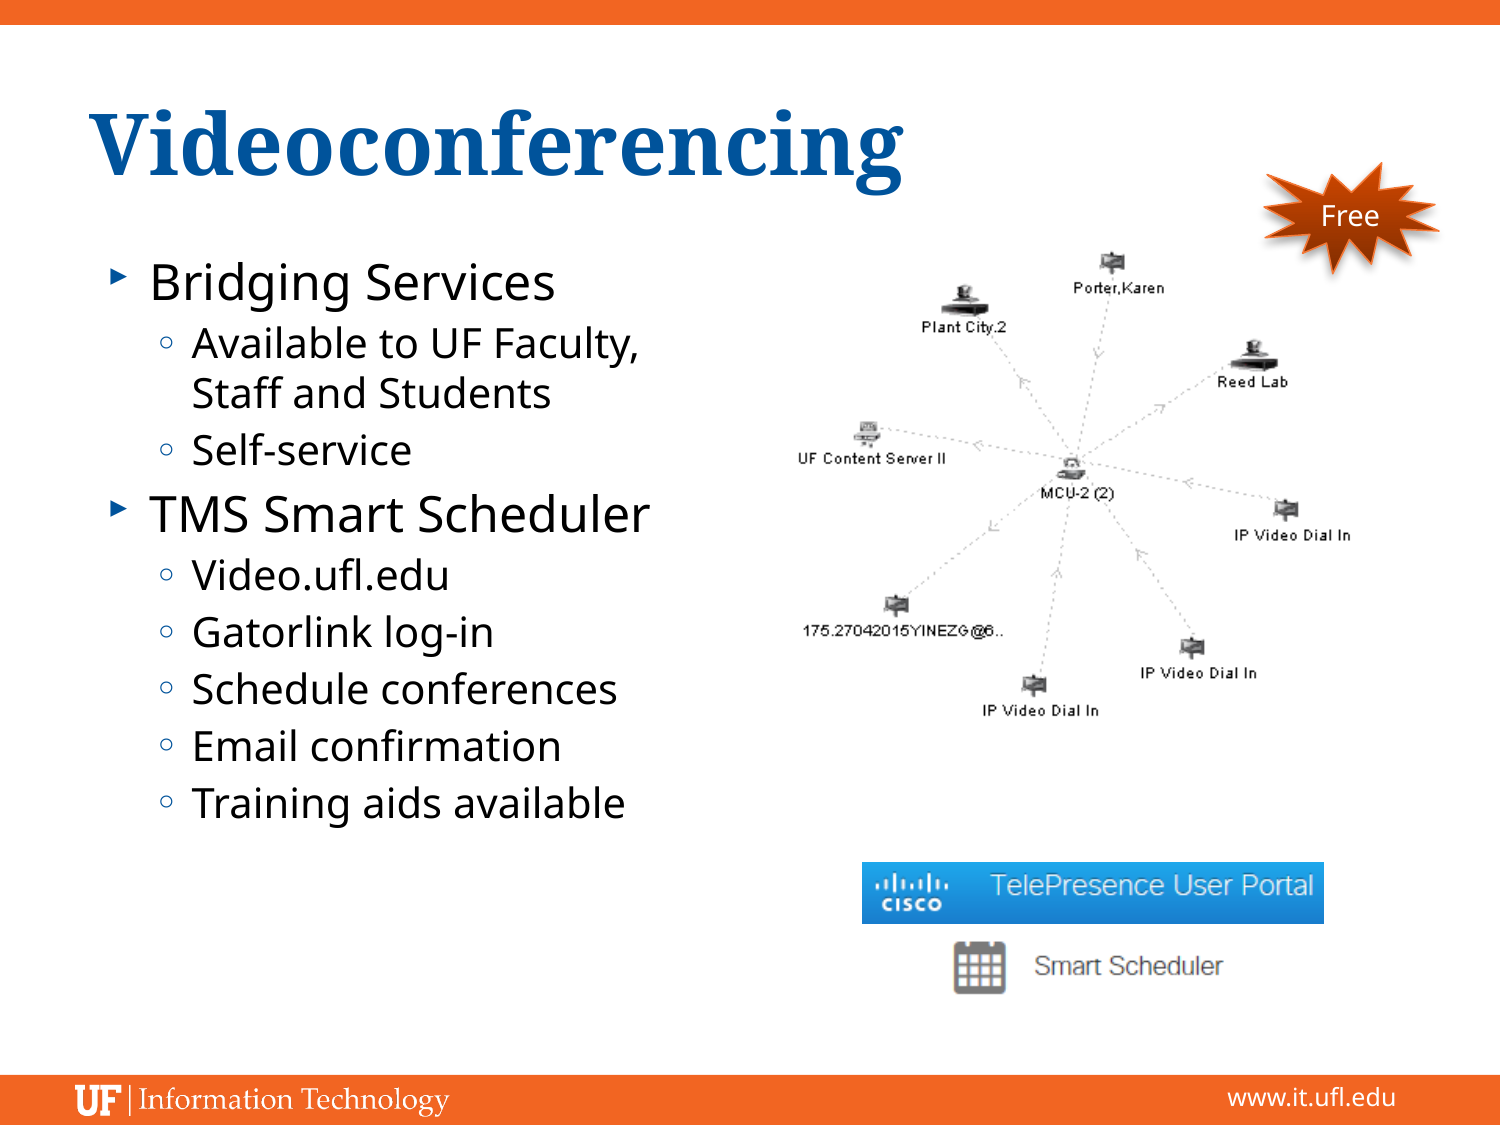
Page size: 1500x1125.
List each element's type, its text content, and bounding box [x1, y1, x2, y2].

title Videoconferencing [75, 50, 1425, 233]
picture [75, 1083, 450, 1117]
picture [948, 926, 1238, 1007]
list Bridging Services Available to UF Faculty, Staff and Students Self-service TMS Smart Scheduler Video.ufl.edu Gatorlink log-in Schedule conferences Email confirmation Training aids available [75, 243, 727, 1007]
picture [754, 212, 1398, 749]
picture [862, 862, 1324, 924]
text_box Free [1263, 162, 1440, 257]
